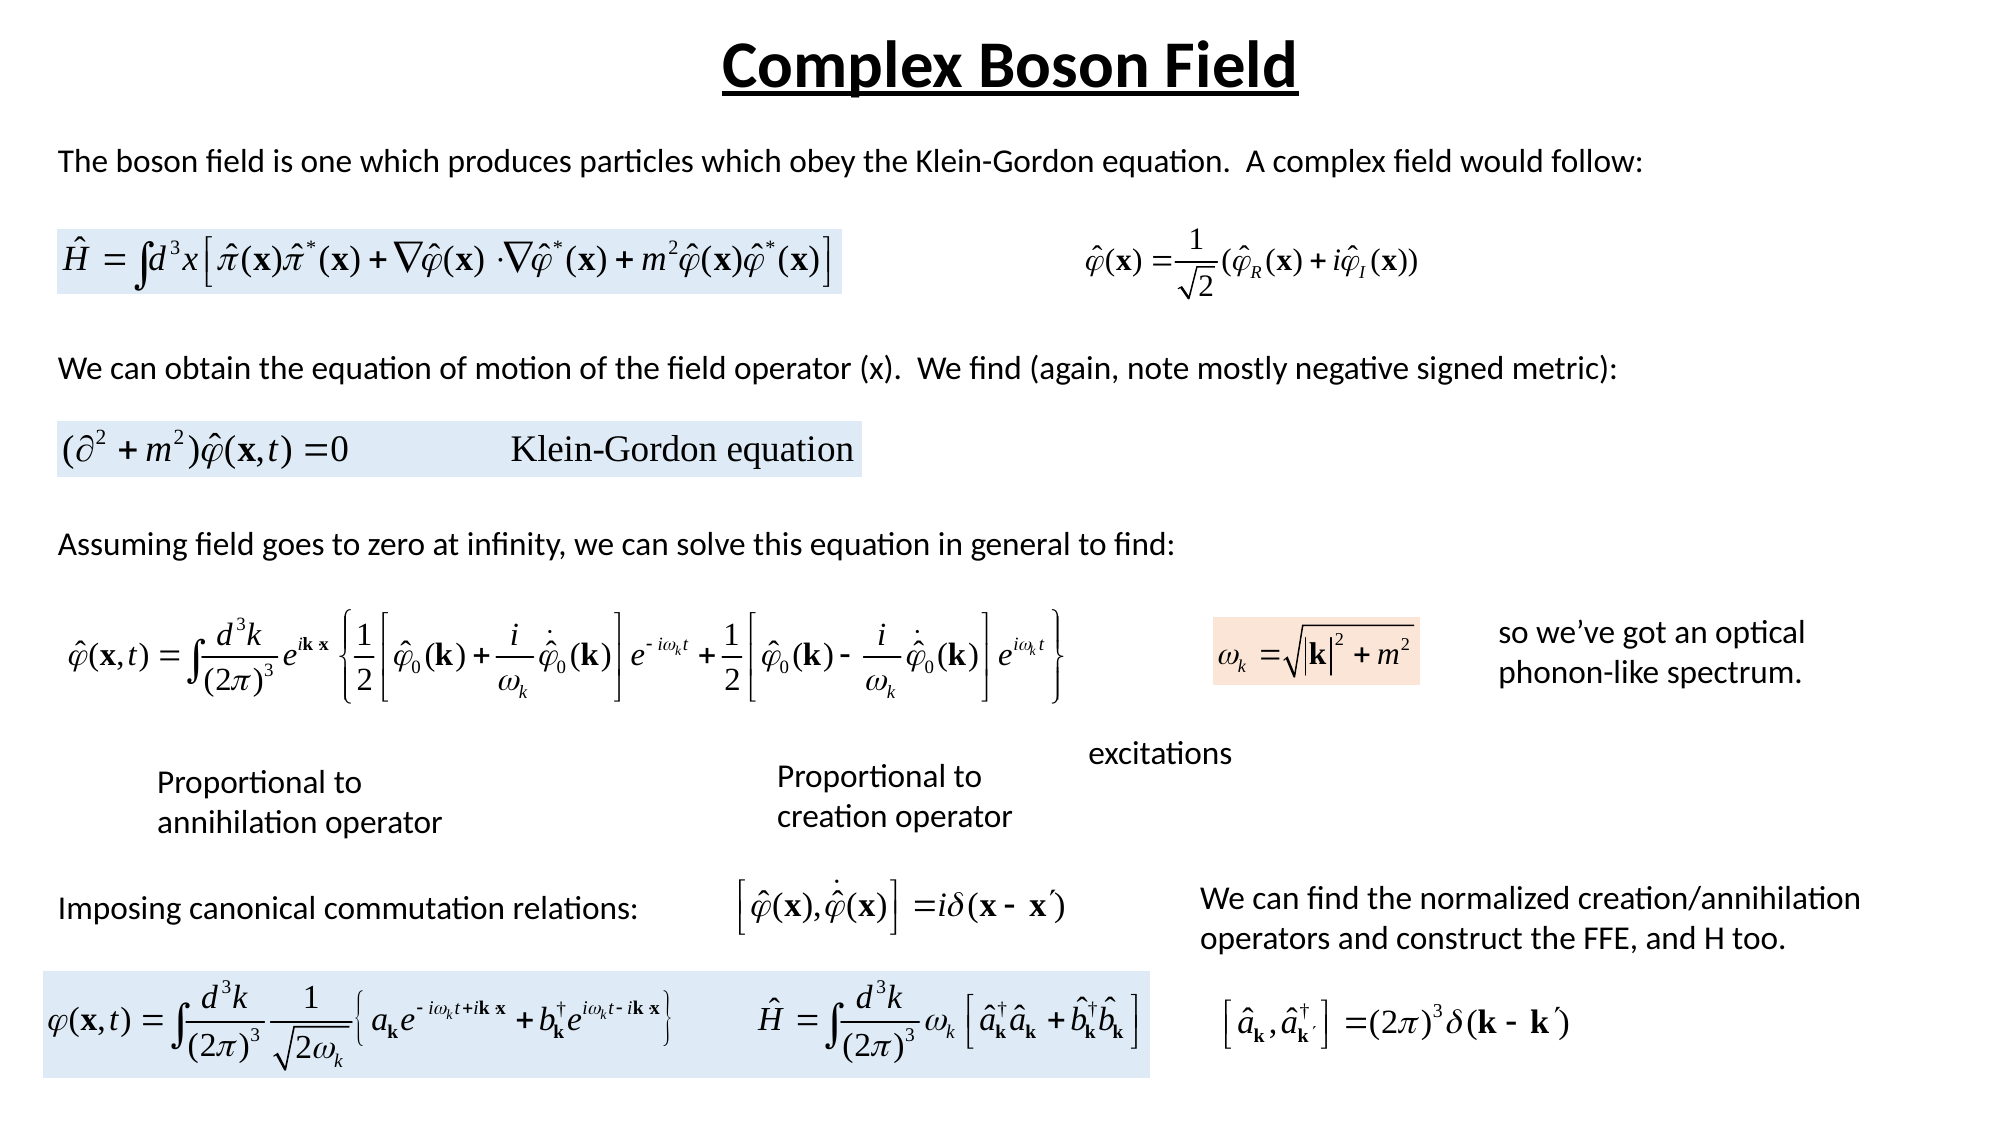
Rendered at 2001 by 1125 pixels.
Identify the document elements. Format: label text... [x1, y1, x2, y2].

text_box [1216, 993, 1577, 1056]
text_box Assuming field goes to zero at infinity, we can solve this equation in general to find: [43, 514, 1333, 570]
text_box Proportional to annihilation operator [142, 753, 493, 848]
text_box Proportional to creation operator [762, 747, 1050, 842]
text_box Imposing canonical commutation relations: [43, 878, 708, 934]
text_box so we’ve got an optical phonon-like spectrum. [1483, 602, 1894, 698]
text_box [57, 421, 862, 478]
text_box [63, 603, 1070, 711]
text_box excitations [1073, 723, 1298, 779]
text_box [1080, 220, 1425, 307]
text_box We can find the normalized creation/annihilation operators and construct the FFE, and H too. [1185, 868, 1968, 964]
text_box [730, 873, 1073, 942]
text_box Complex Boson Field [707, 12, 1349, 108]
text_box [42, 971, 1151, 1078]
text_box The boson field is one which produces particles which obey the Klein-Gordon equation. A complex field would follow: [43, 131, 1689, 187]
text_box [1213, 616, 1421, 686]
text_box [56, 229, 843, 295]
